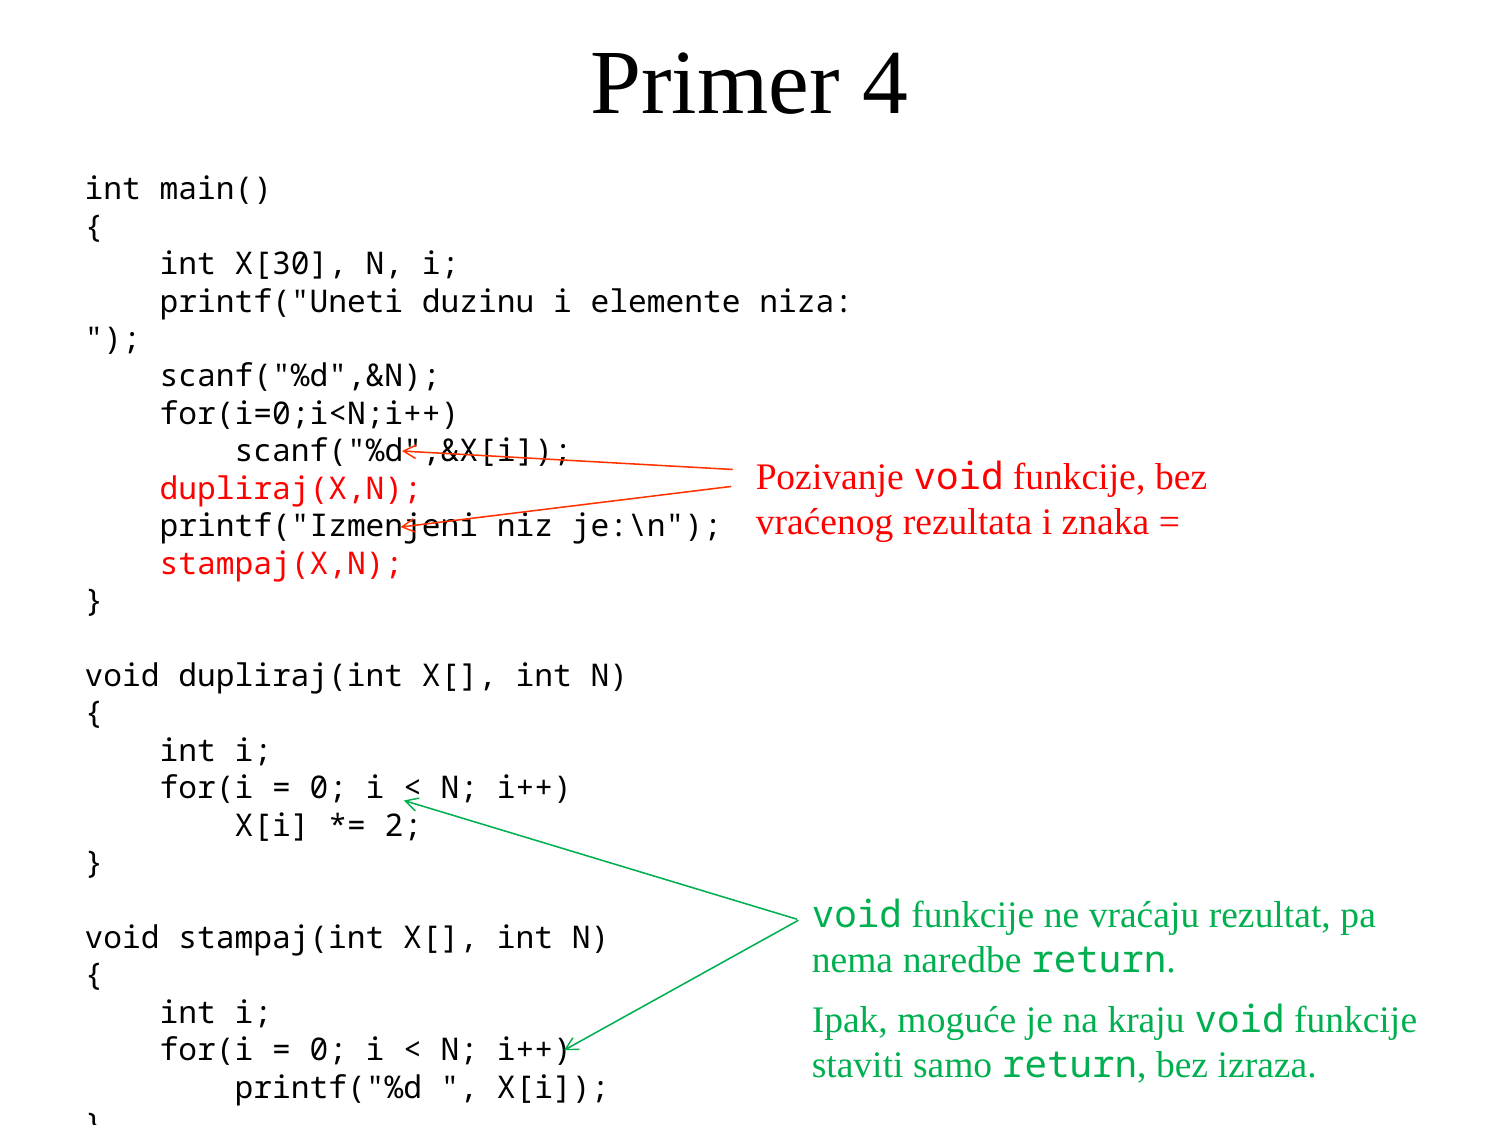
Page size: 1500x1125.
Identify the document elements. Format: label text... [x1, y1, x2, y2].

title Primer 4 [112, 0, 1388, 172]
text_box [403, 800, 798, 920]
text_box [563, 919, 799, 1051]
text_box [400, 486, 732, 528]
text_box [401, 450, 733, 470]
text_box Pozivanje void funkcije, bez vraćenog rezultata i znaka = [741, 445, 1228, 550]
text_box void funkcije ne vraćaju rezultat, pa nema naredbe return. Ipak, moguće je na kraju void funkcije staviti samo return, bez izraza. [797, 883, 1451, 1093]
list int main() { int X[30], N, i; printf("Uneti duzinu i elemente niza: "); scanf("%d",&N); for(i=0;i<N;i++) scanf("%d",&X[i]); dupliraj(X,N); printf("Izmenjeni niz je:\n"); stampaj(X,N); } void dupliraj(int X[], int N) { int i; for(i = 0; i < N; i++) X[i] *= 2; } void stampaj(int X[], int N) { int i; for(i = 0; i < N; i++) printf("%d ", X[i]); } [69, 160, 920, 1106]
